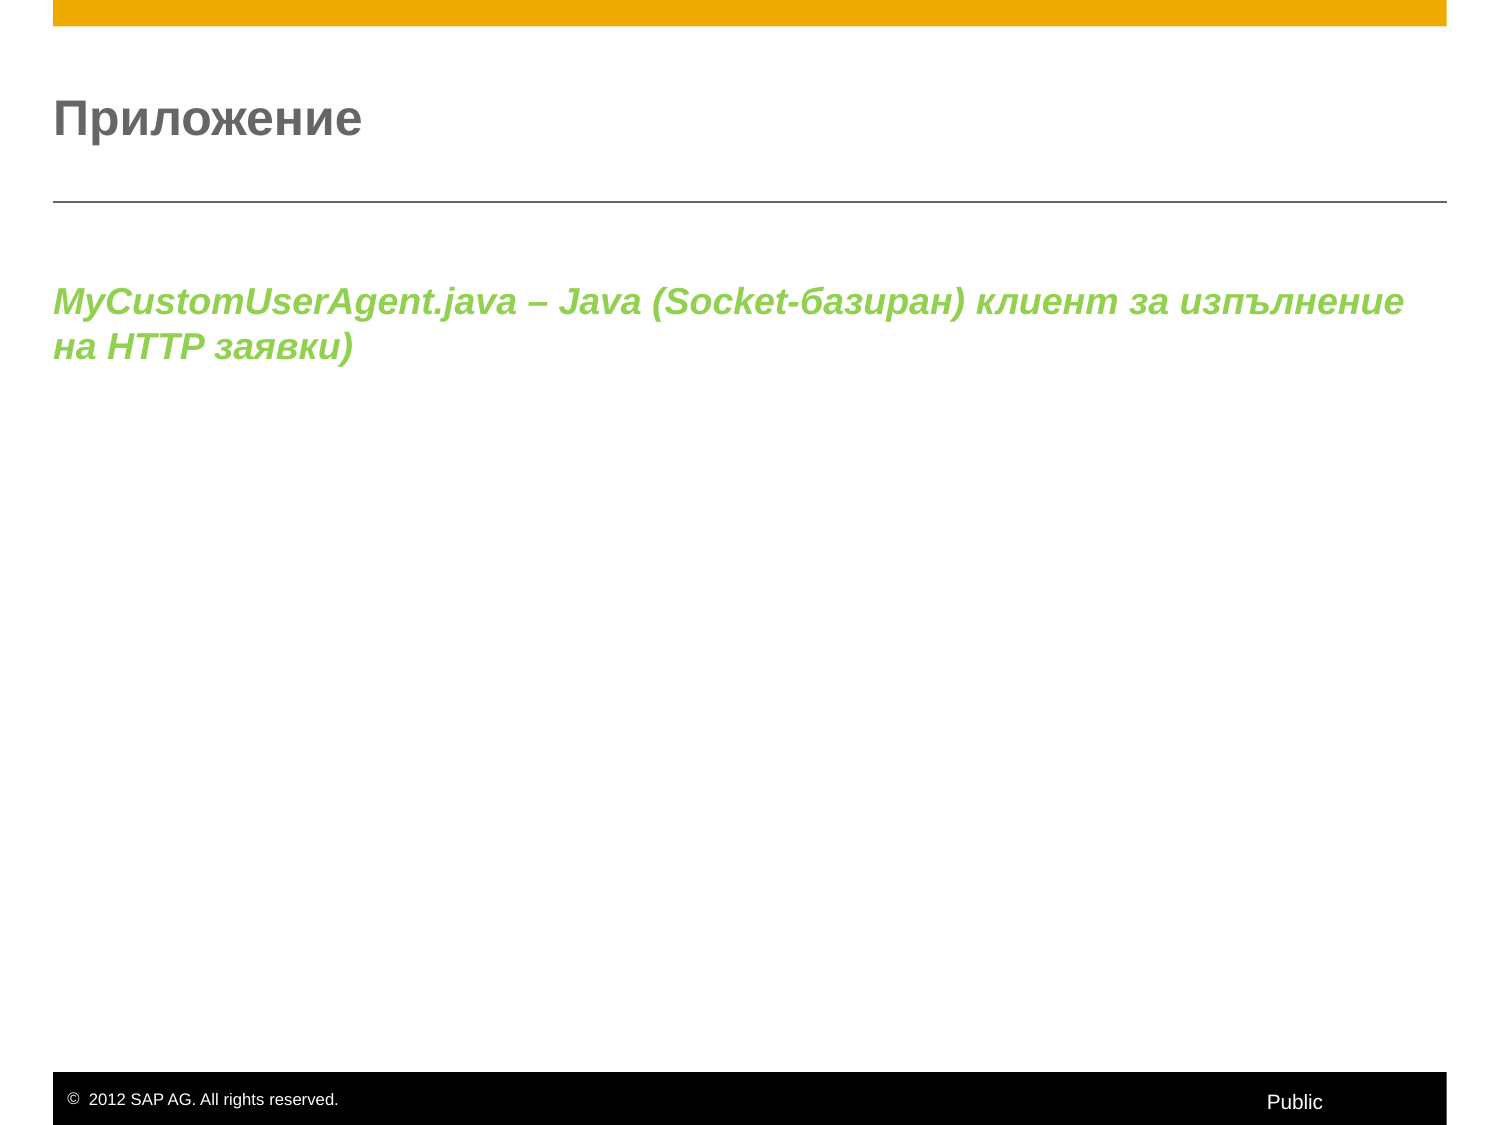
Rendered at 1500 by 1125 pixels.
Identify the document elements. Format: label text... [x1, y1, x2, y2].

list MyCustomUserAgent.java – Java (Socket-базиран) клиент за изпълнение на HTTP заявки) [53, 277, 1447, 998]
title Приложение [53, 53, 1447, 178]
